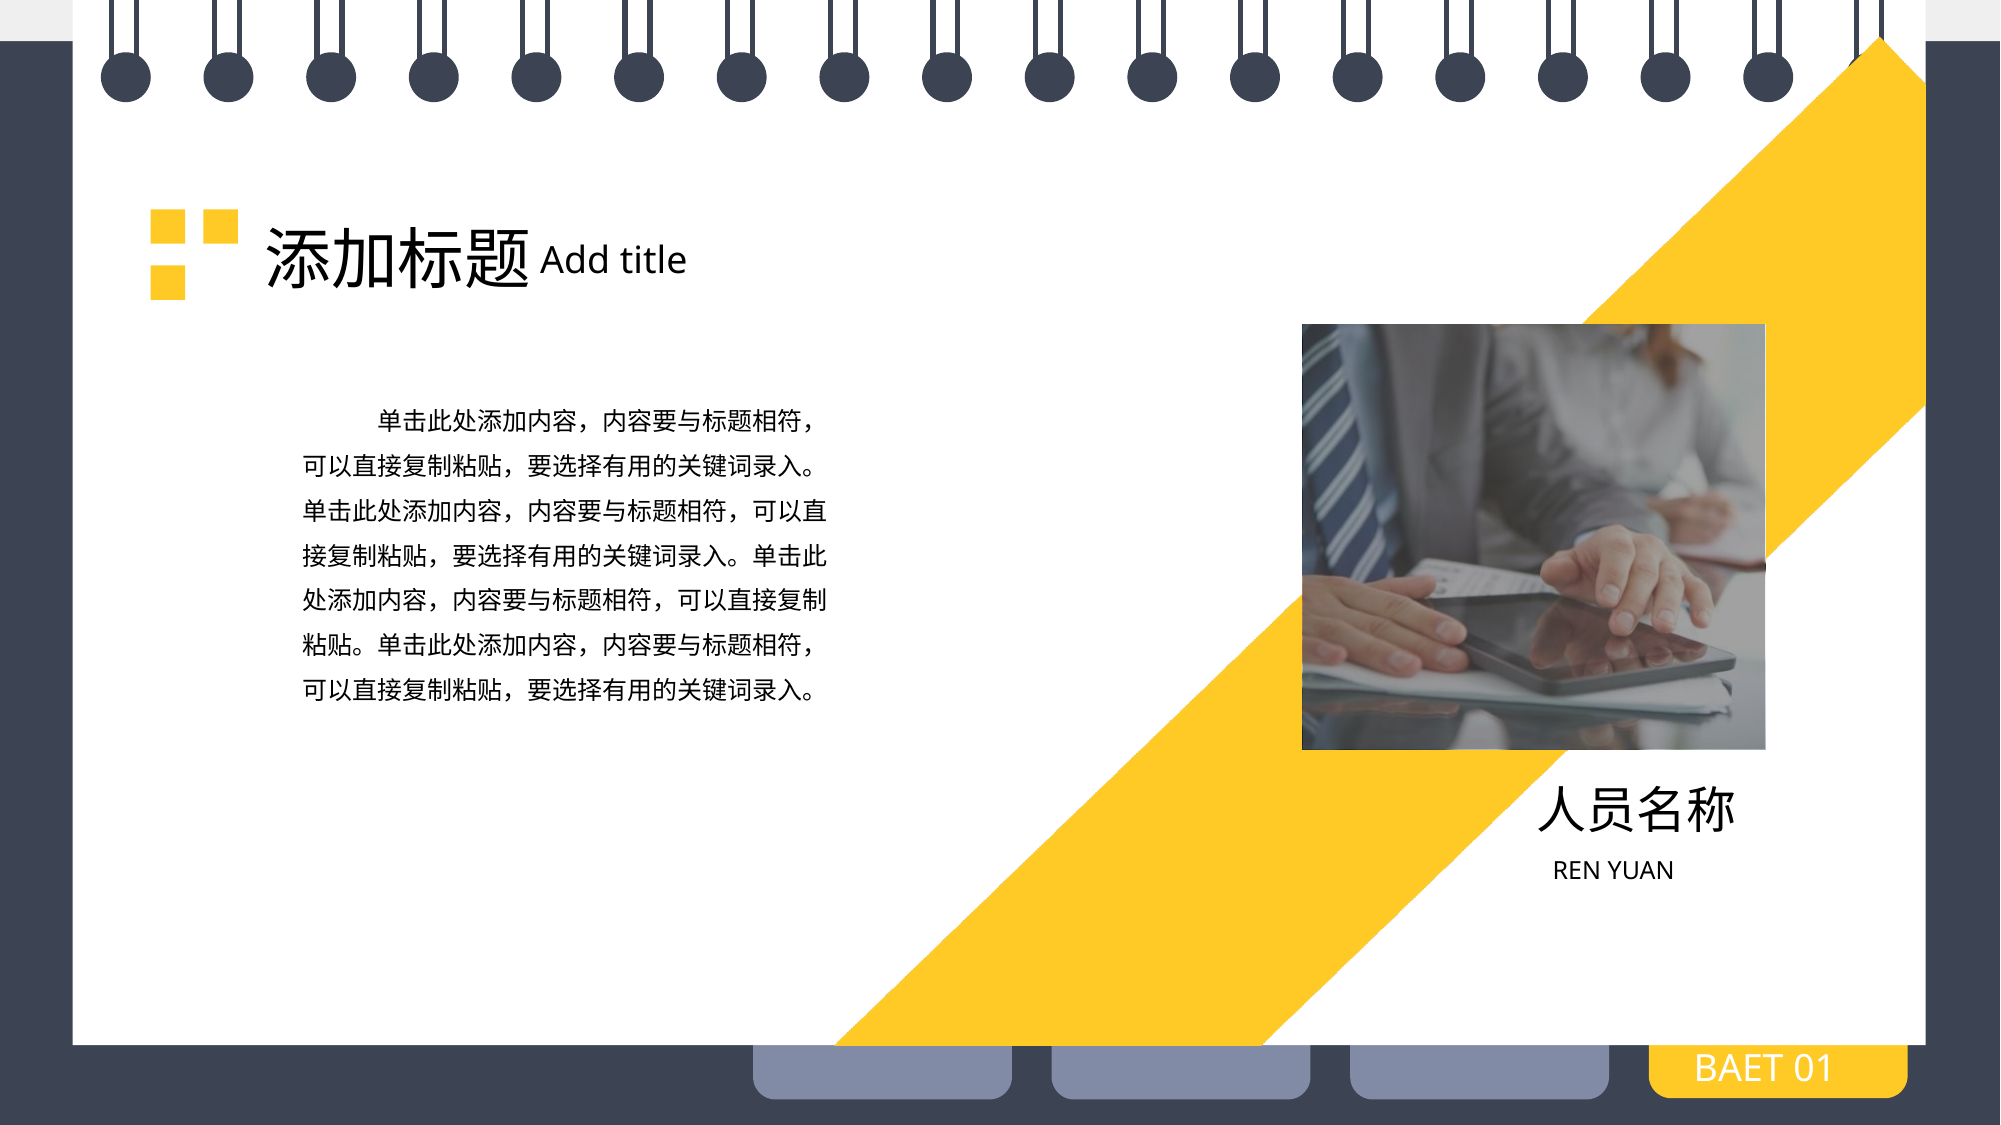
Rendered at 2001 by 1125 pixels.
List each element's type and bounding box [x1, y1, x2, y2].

text_box [1050, 1046, 1312, 1101]
text_box [752, 1046, 1014, 1101]
text_box [0, 0, 72, 42]
text_box [72, 0, 1926, 1046]
text_box [150, 209, 238, 300]
text_box [1648, 1046, 1908, 1099]
text_box [1349, 1046, 1611, 1101]
text_box [1926, 0, 2000, 42]
text_box [1302, 324, 1766, 750]
text_box [0, 42, 2000, 1125]
picture [805, 36, 1926, 1046]
